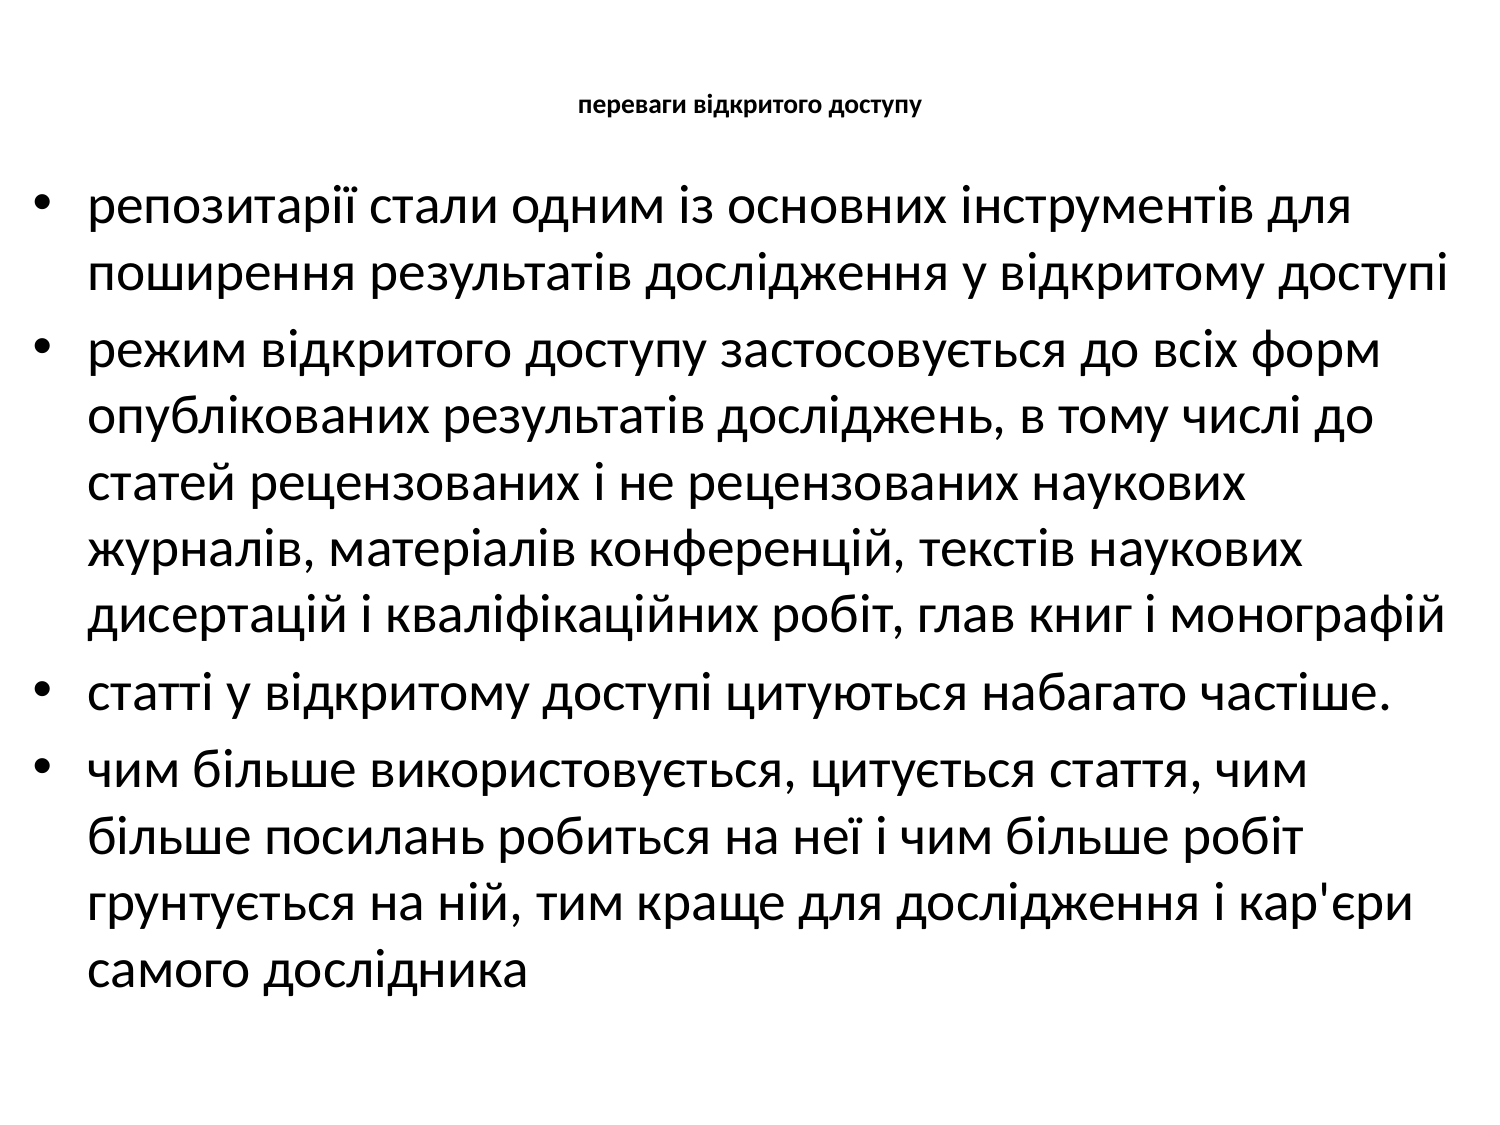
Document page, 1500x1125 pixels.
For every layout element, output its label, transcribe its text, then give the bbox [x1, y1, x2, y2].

list репозитарії стали одним із основних інструментів для поширення результатів дослідження у відкритому доступі режим відкритого доступу застосовується до всіх форм опублікованих результатів досліджень, в тому числі до статей рецензованих і не рецензованих наукових журналів, матеріалів конференцій, текстів наукових дисертацій і кваліфікаційних робіт, глав книг і монографій статті у відкритому доступі цитуються набагато частіше. чим більше використовується, цитується стаття, чим більше посилань робиться на неї і чим більше робіт грунтується на ній, тим краще для дослідження і кар'єри самого дослідника [17, 160, 1483, 1106]
title переваги відкритого доступу [75, 45, 1425, 160]
